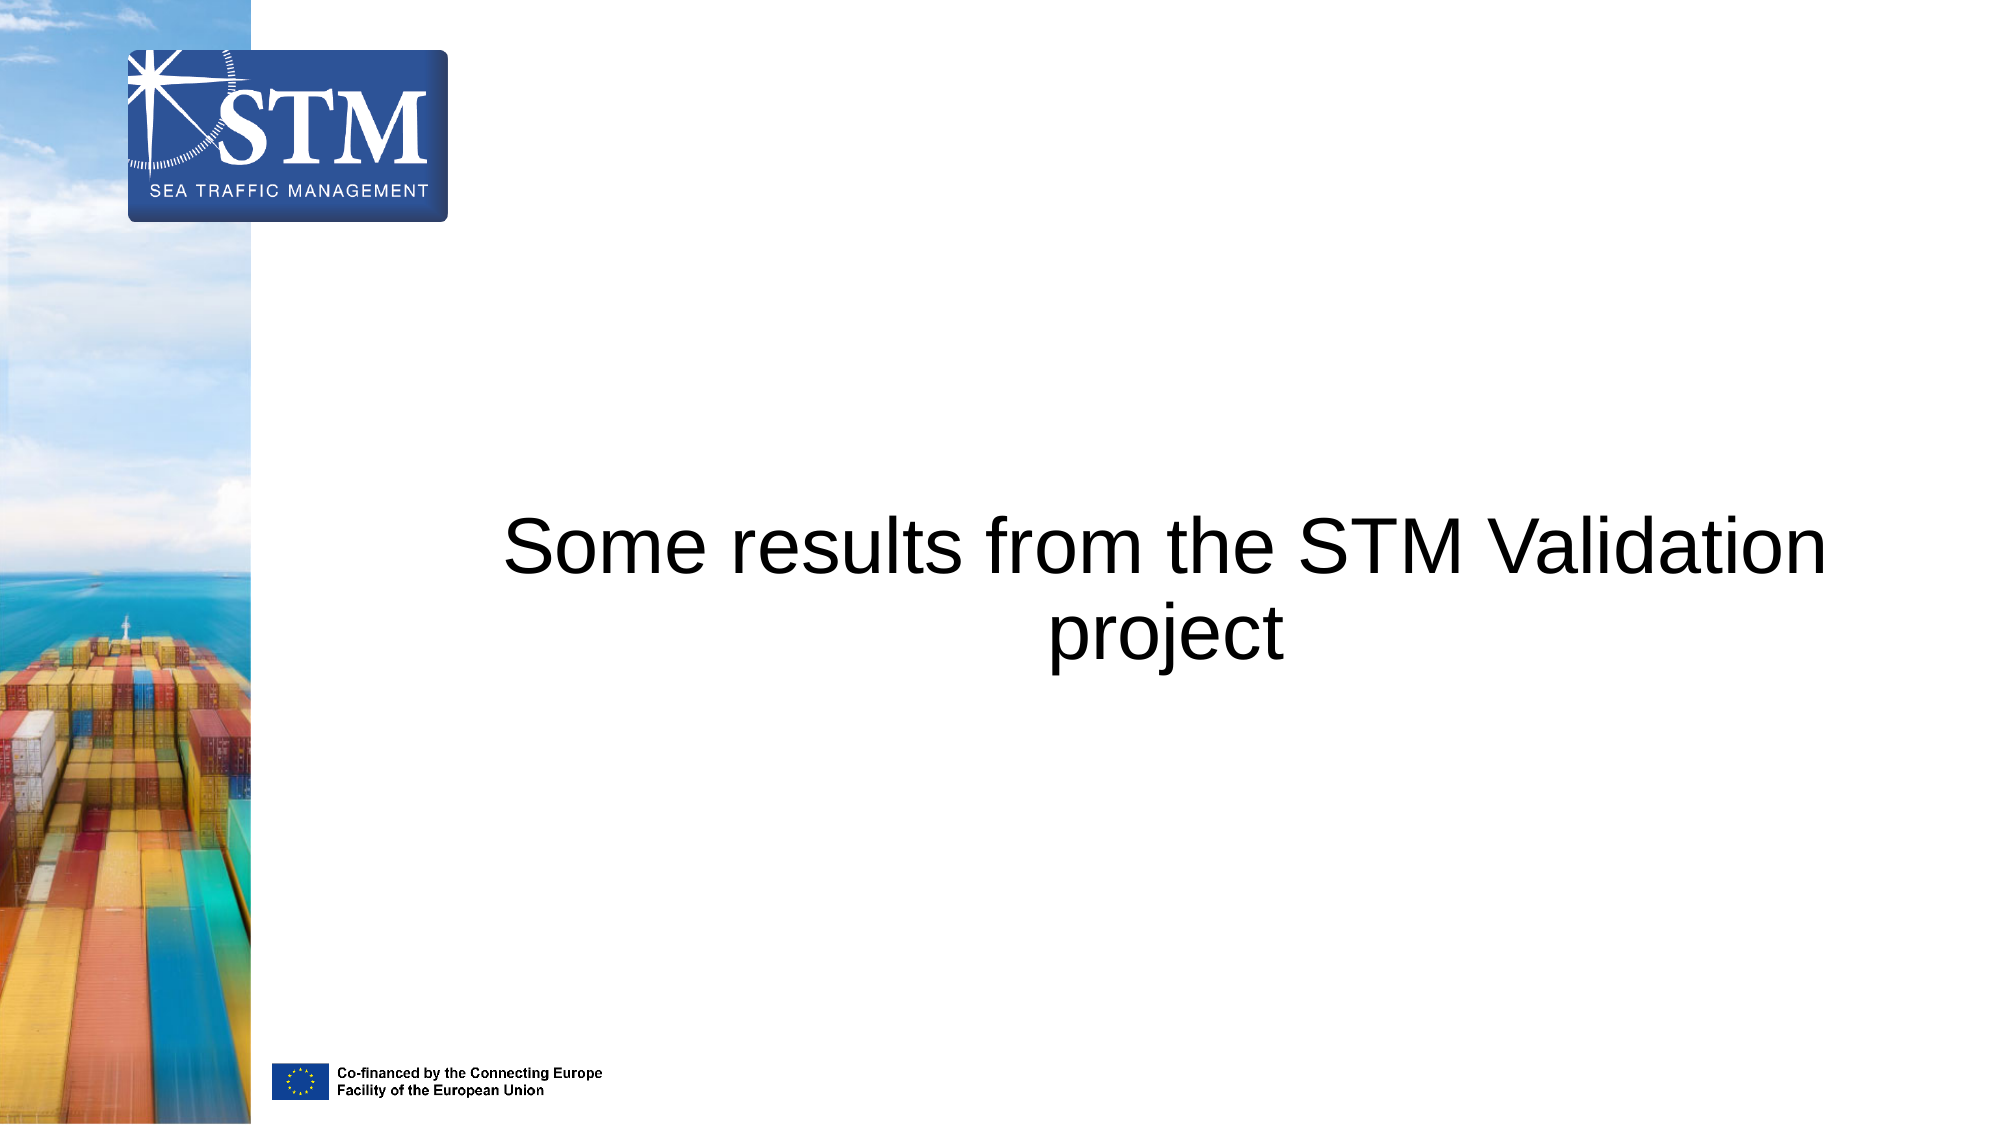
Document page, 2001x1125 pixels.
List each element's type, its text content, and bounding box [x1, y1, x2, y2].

list Some results from the STM Validation project [326, 296, 1931, 1011]
picture [256, 1048, 626, 1113]
picture [0, 0, 448, 1125]
